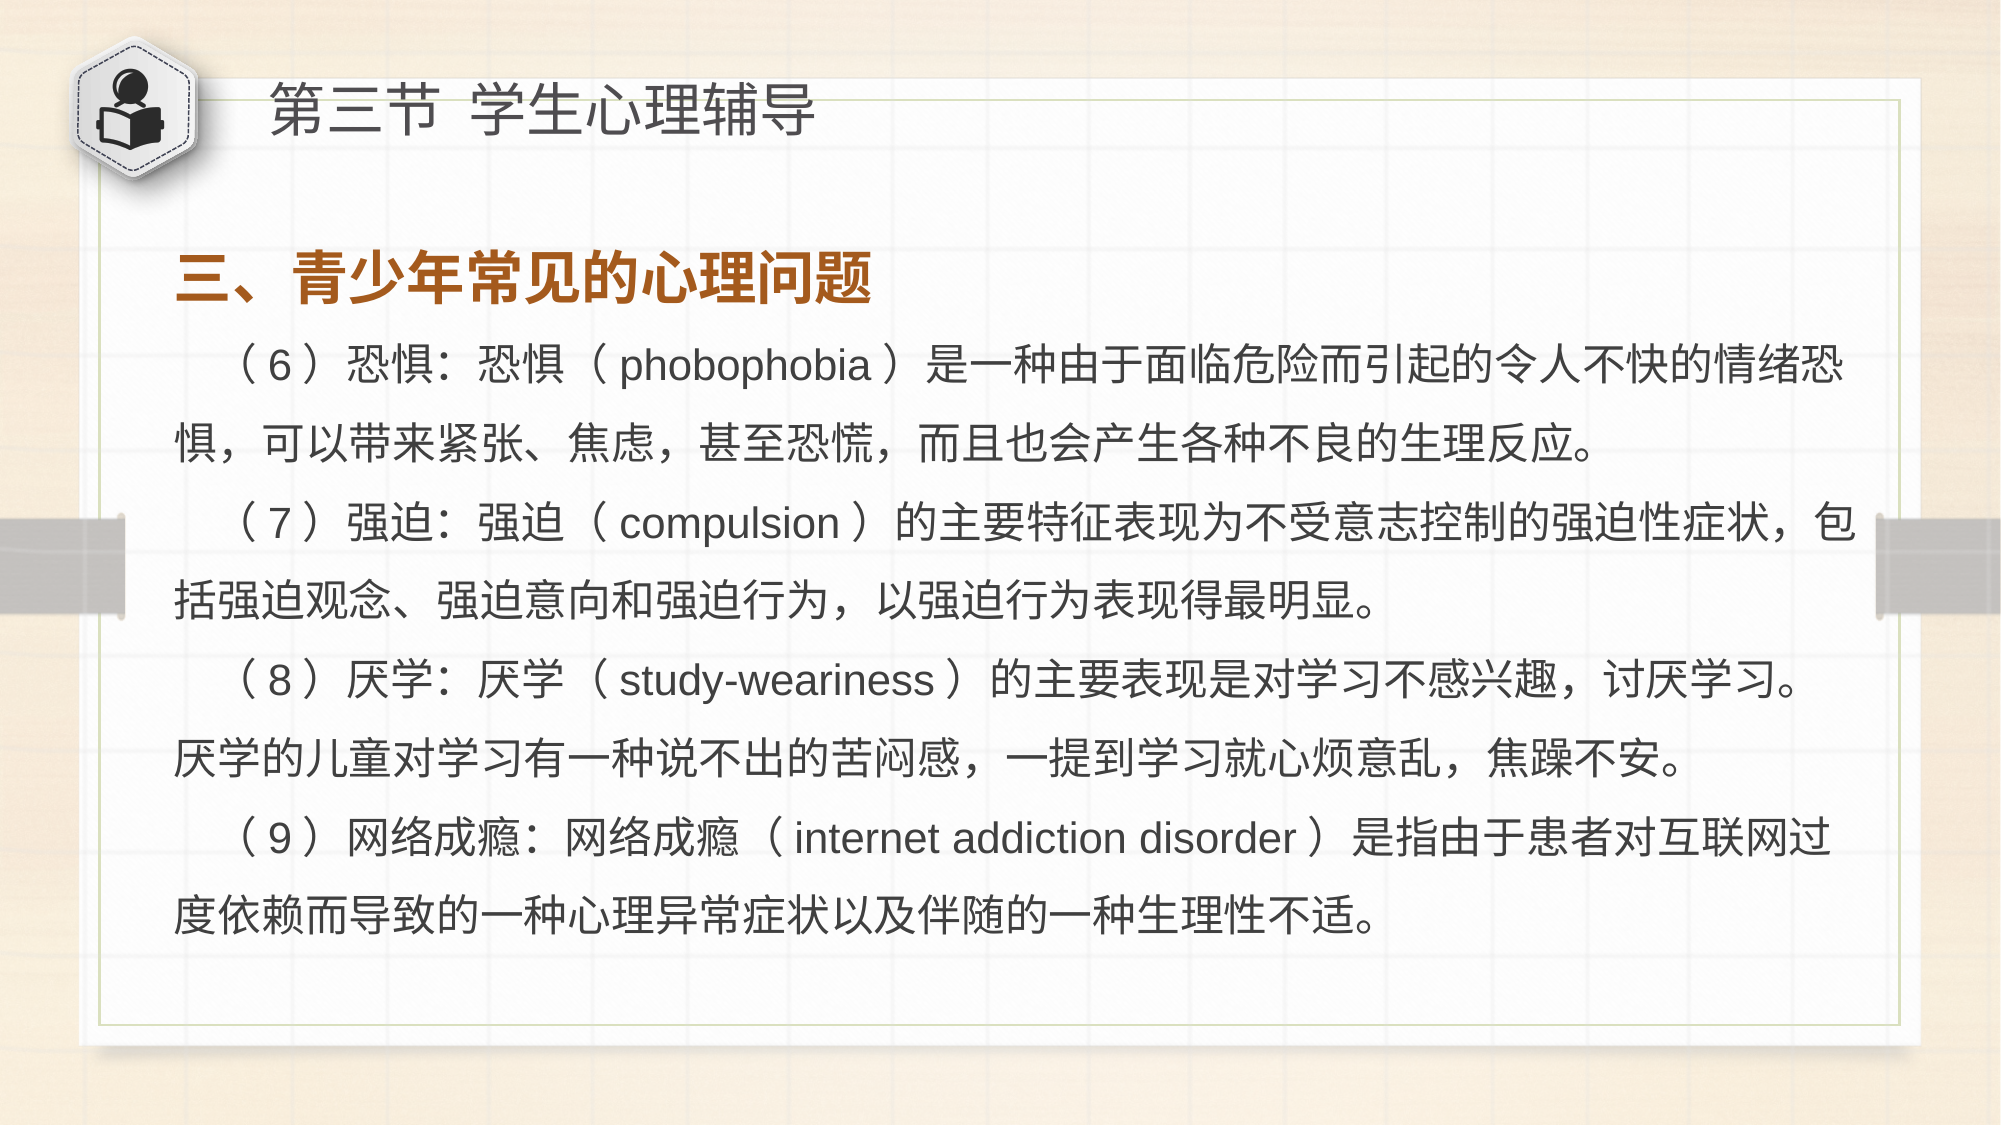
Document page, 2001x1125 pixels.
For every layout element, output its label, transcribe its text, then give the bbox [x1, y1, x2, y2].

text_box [61, 43, 206, 173]
picture [0, 0, 2001, 1125]
text_box 第三节 学生心理辅导 [253, 65, 1660, 150]
text_box 三、青少年常见的心理问题 （6）恐惧：恐惧（phobophobia）是一种由于面临危险而引起的令人不快的情绪恐惧，可以带来紧张、焦虑，甚至恐慌，而且也会产生各种不良的生理反应。 （7）强迫：强迫（compulsion）的主要特征表现为不受意志控制的强迫性症状，包括强迫观念、强迫意向和强迫行为，以强迫行为表现得最明显。 （8）厌学：厌学（study-weariness）的主要表现是对学习不感兴趣，讨厌学习。厌学的儿童对学习有一种说不出的苦闷感，一提到学习就心烦意乱，焦躁不安。 （9）网络成瘾：网络成瘾（internet addiction disorder）是指由于患者对互联网过度依赖而导致的一种心理异常症状以及伴随的一种生理性不适。 [159, 198, 1879, 1027]
